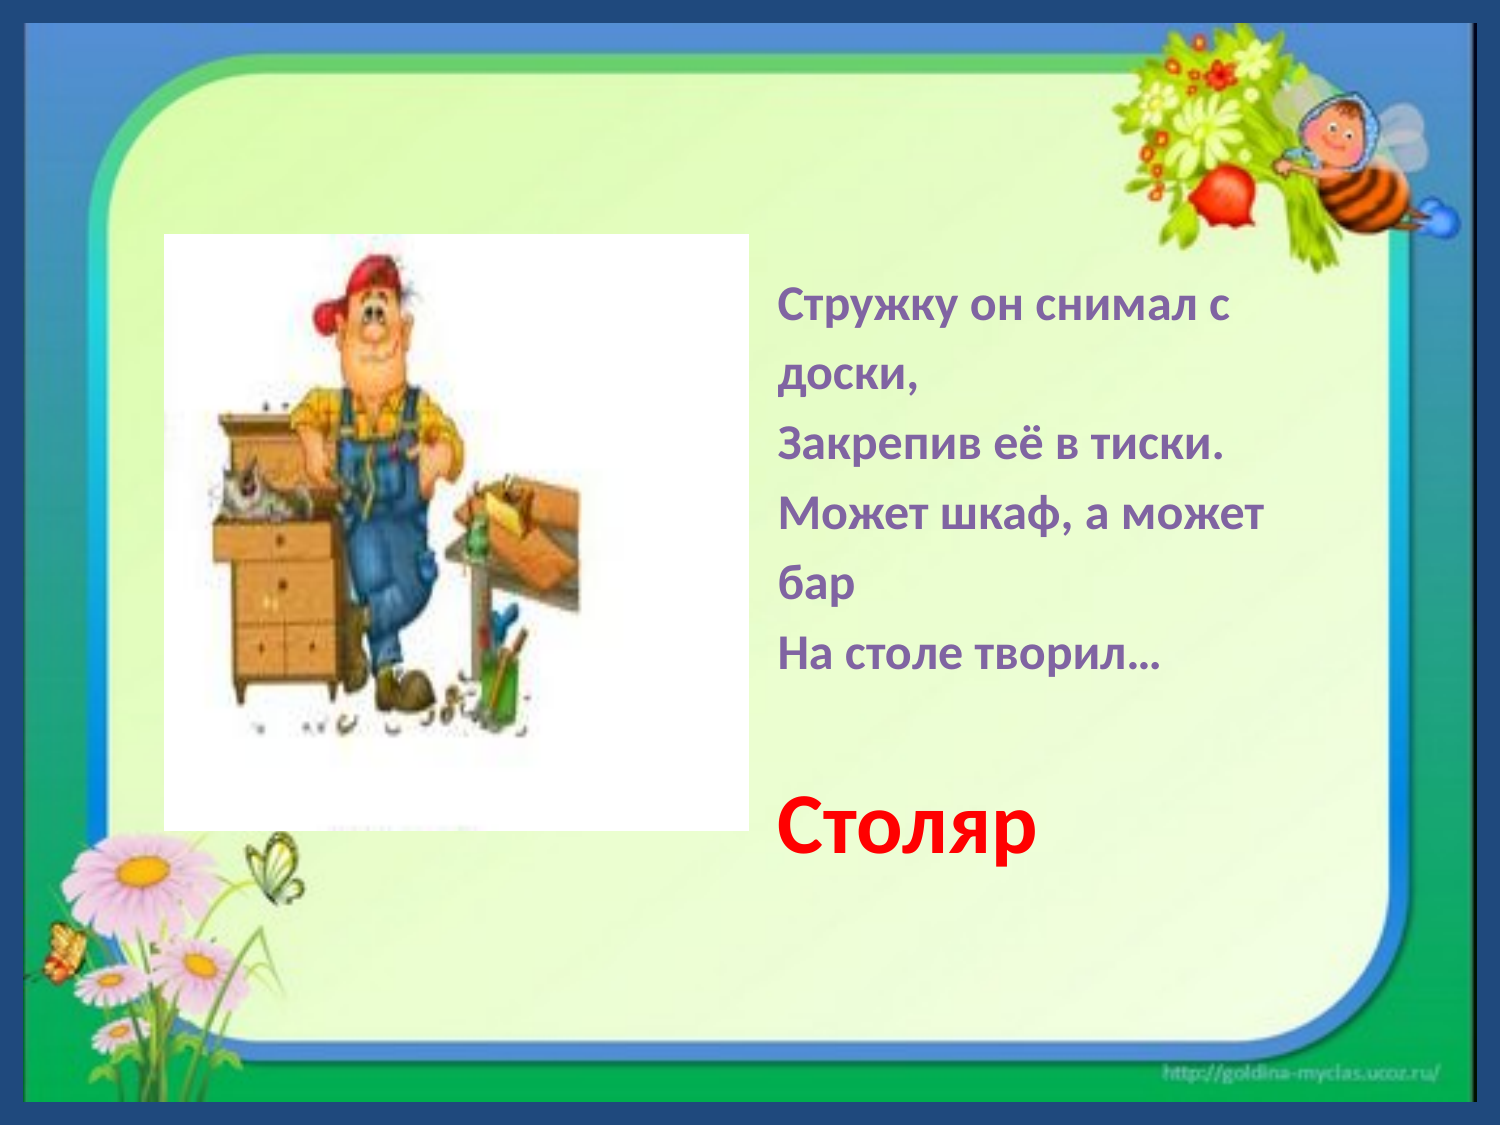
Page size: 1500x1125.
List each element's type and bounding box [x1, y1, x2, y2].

list [163, 234, 750, 831]
picture [23, 23, 1477, 1102]
